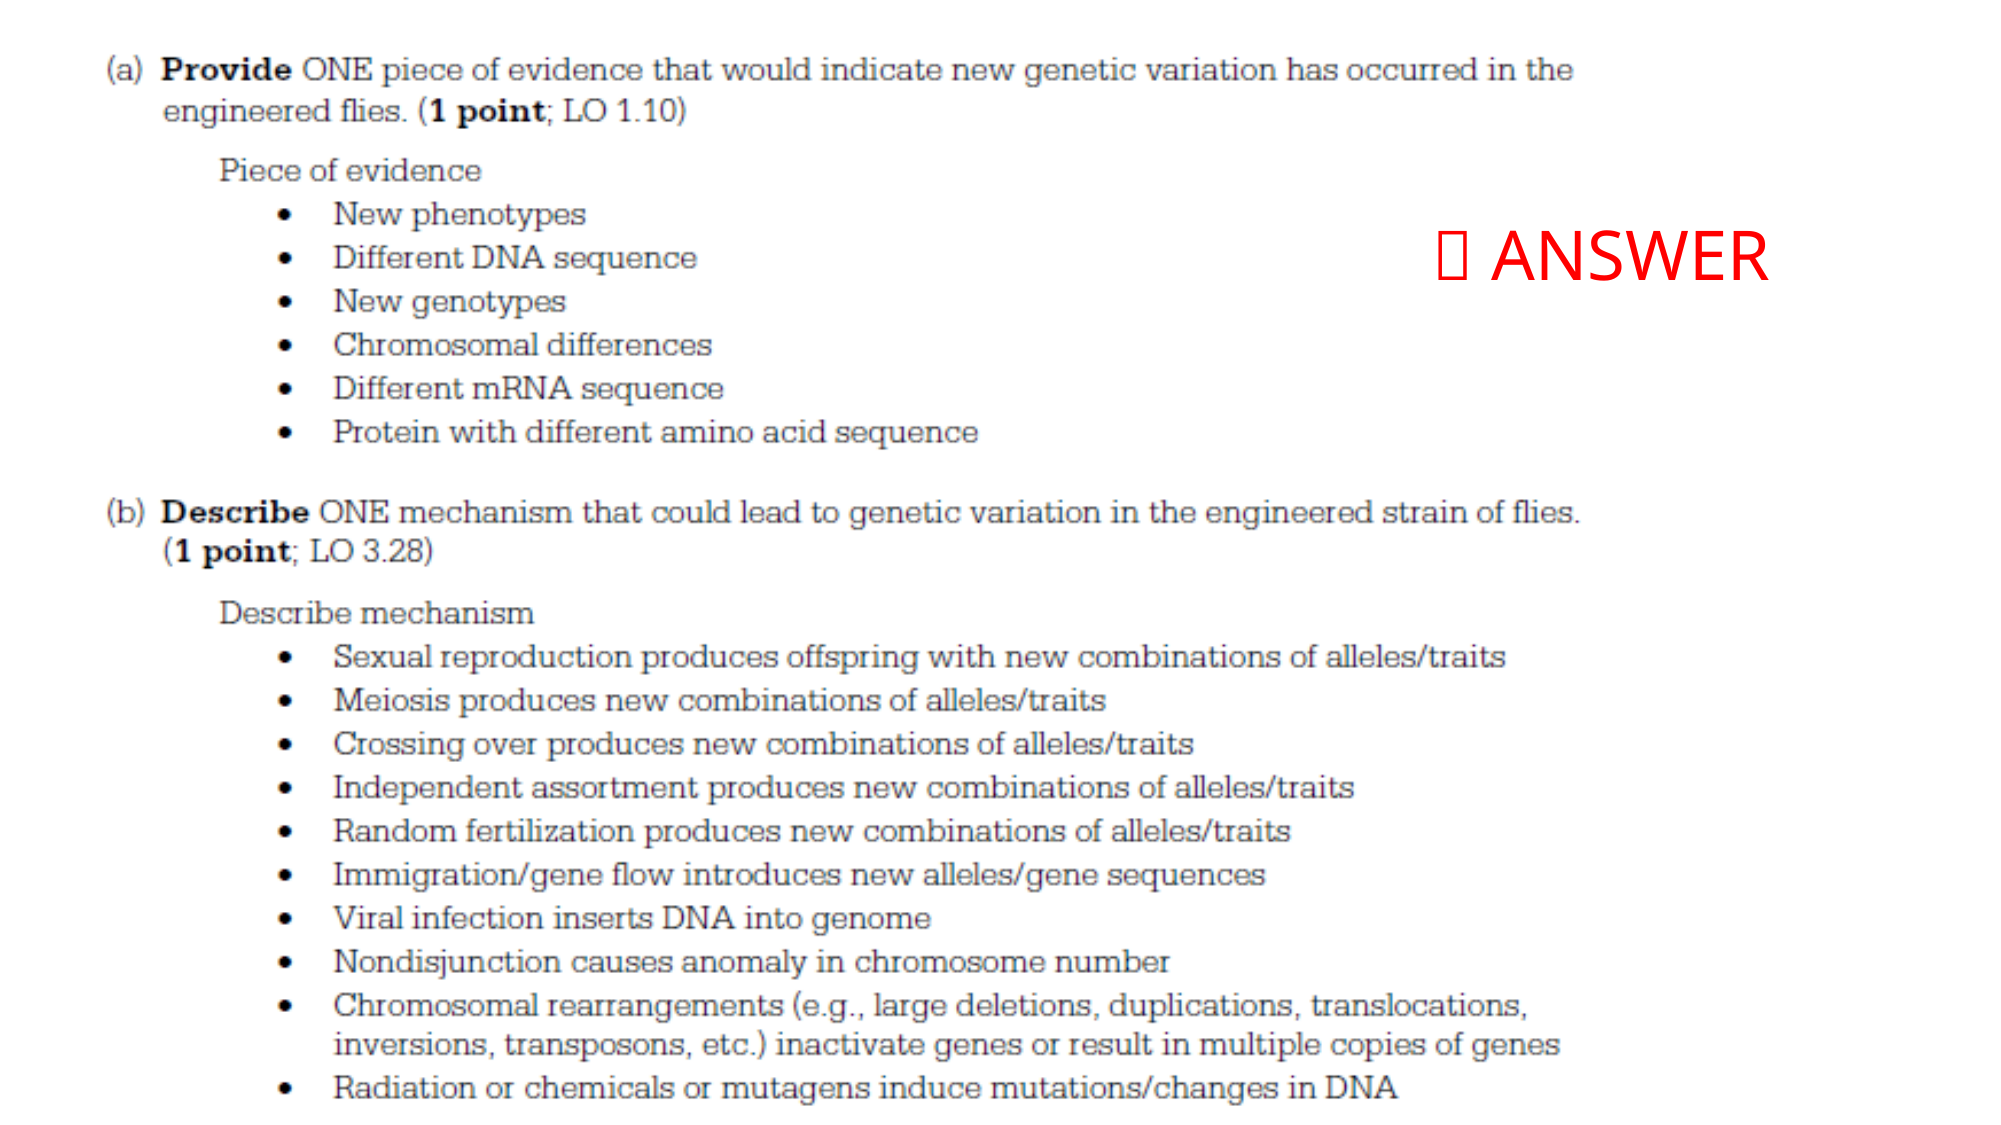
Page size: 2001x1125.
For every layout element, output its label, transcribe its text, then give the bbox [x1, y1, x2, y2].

picture [88, 35, 1611, 1122]
text_box  ANSWER [1611, 189, 1907, 312]
